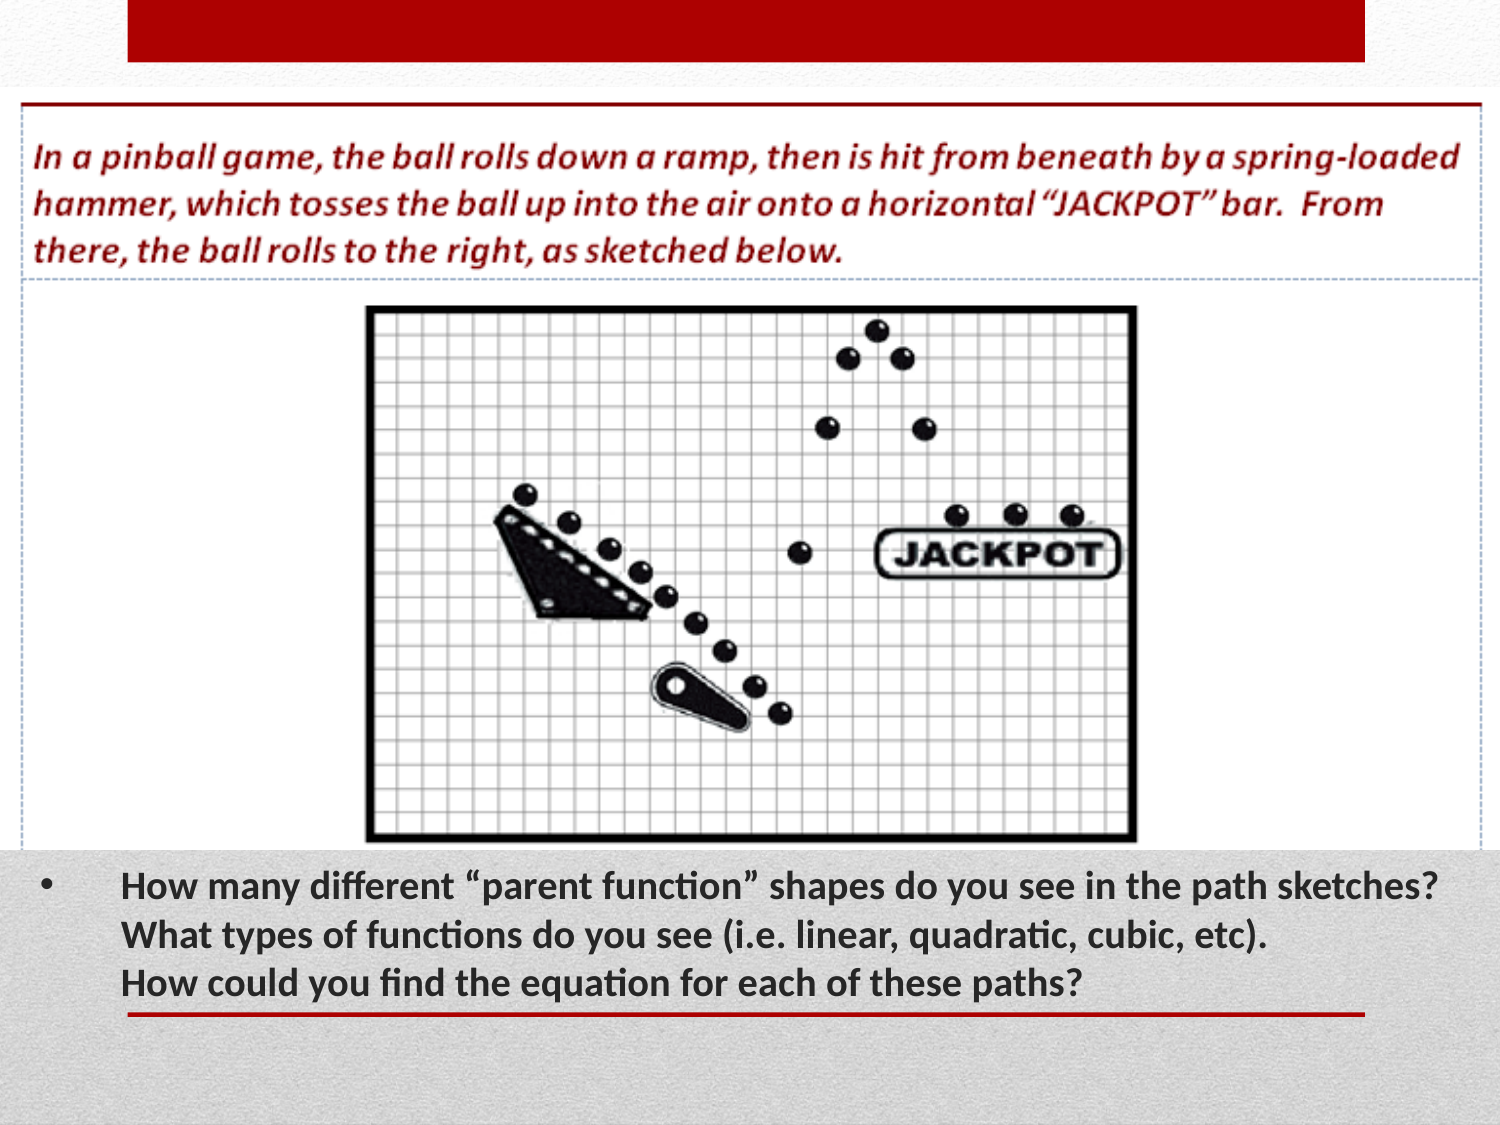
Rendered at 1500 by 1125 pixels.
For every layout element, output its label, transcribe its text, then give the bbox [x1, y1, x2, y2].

title How many different “parent function” shapes do you see in the path sketches? What types of functions do you see (i.e. linear, quadratic, cubic, etc). How could you find the equation for each of these paths? [24, 860, 1500, 1013]
picture [0, 86, 1500, 851]
